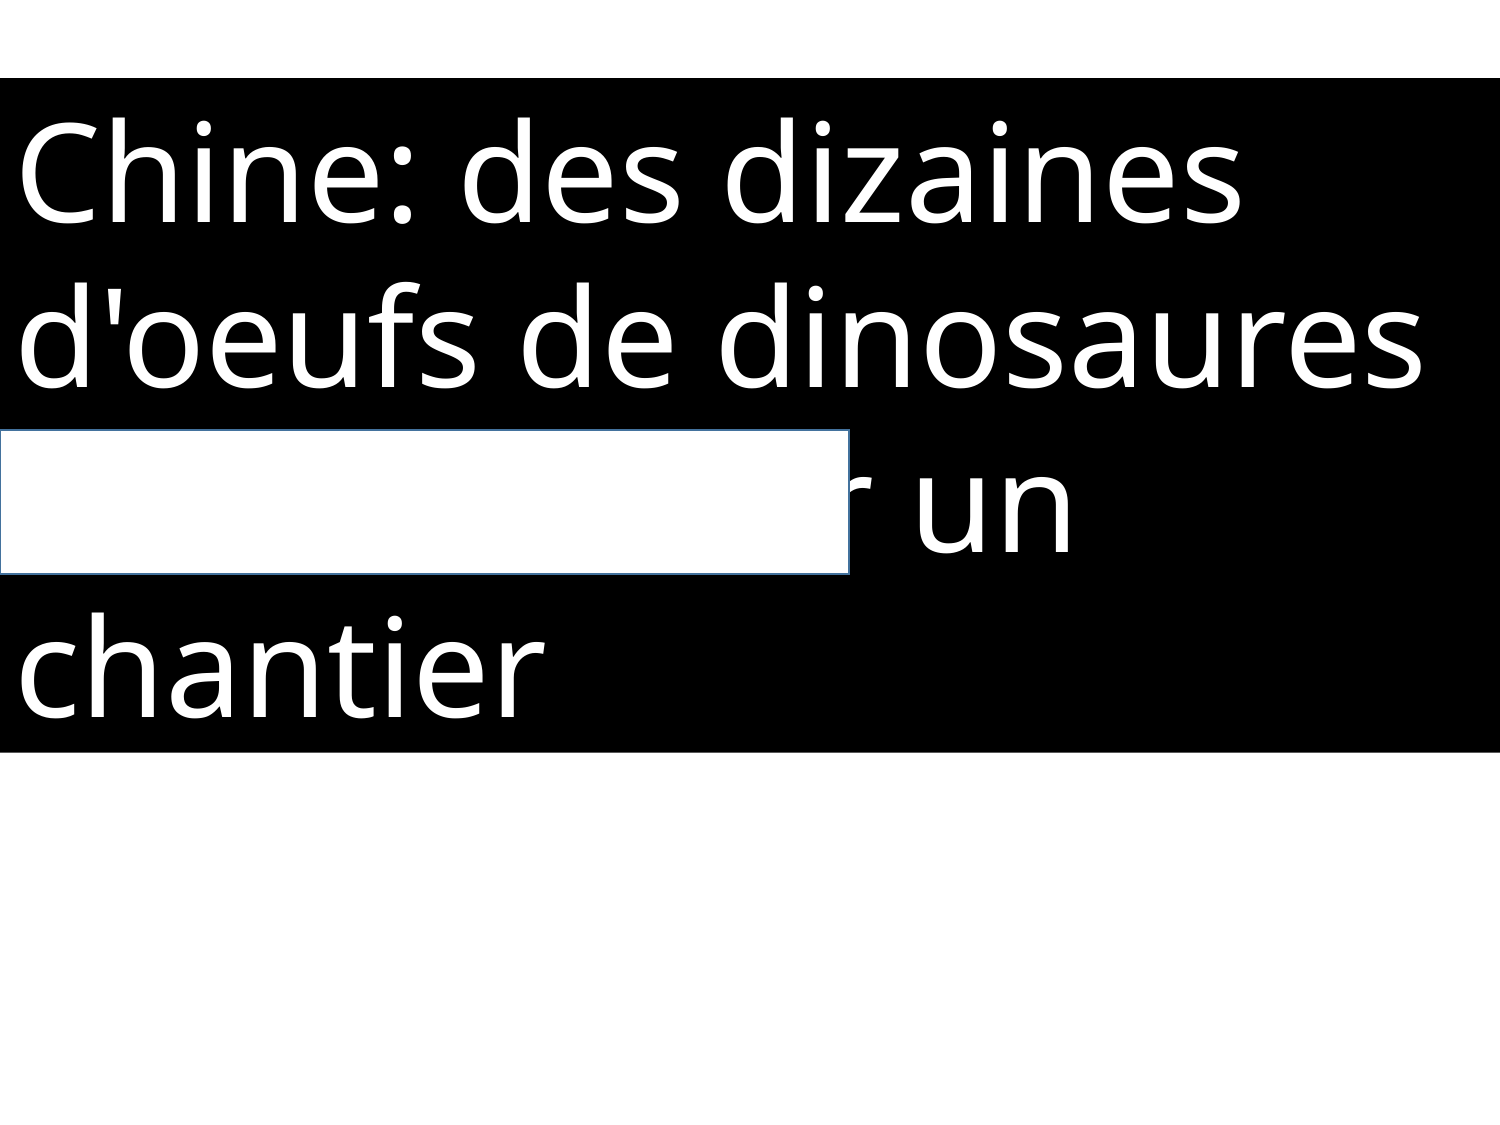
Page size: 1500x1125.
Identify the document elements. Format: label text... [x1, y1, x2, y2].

text_box Chine: des dizaines d'oeufs de dinosaures retrouvés sur un chantier [0, 78, 1500, 753]
text_box [0, 429, 850, 575]
